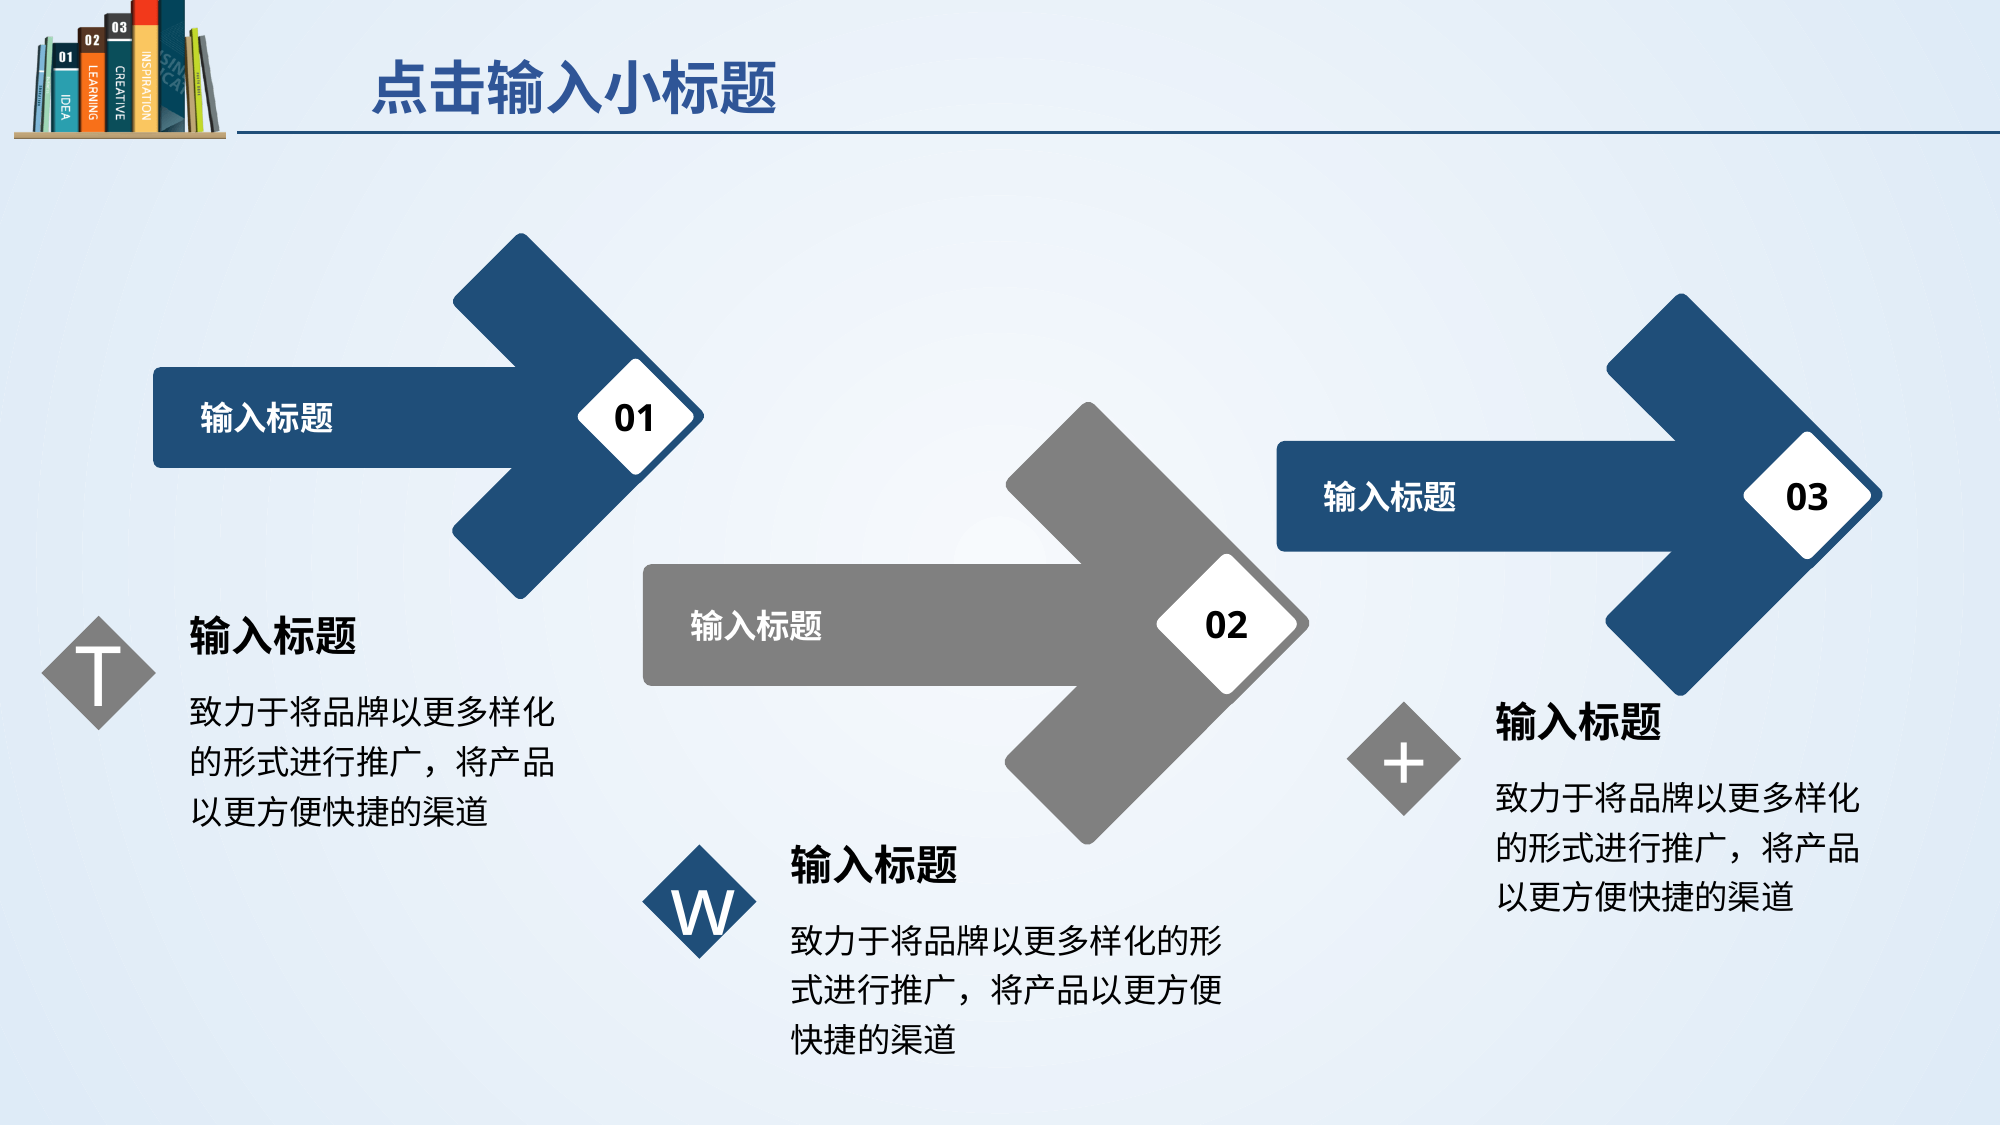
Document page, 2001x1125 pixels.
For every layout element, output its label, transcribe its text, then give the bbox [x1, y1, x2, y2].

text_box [153, 227, 710, 524]
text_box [642, 844, 1242, 1045]
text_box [1346, 701, 1900, 902]
picture [169, 59, 175, 67]
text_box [41, 615, 578, 816]
text_box 点击输入小标题 [355, 43, 812, 129]
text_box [643, 394, 1316, 754]
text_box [1276, 287, 1888, 614]
picture [14, 0, 226, 139]
